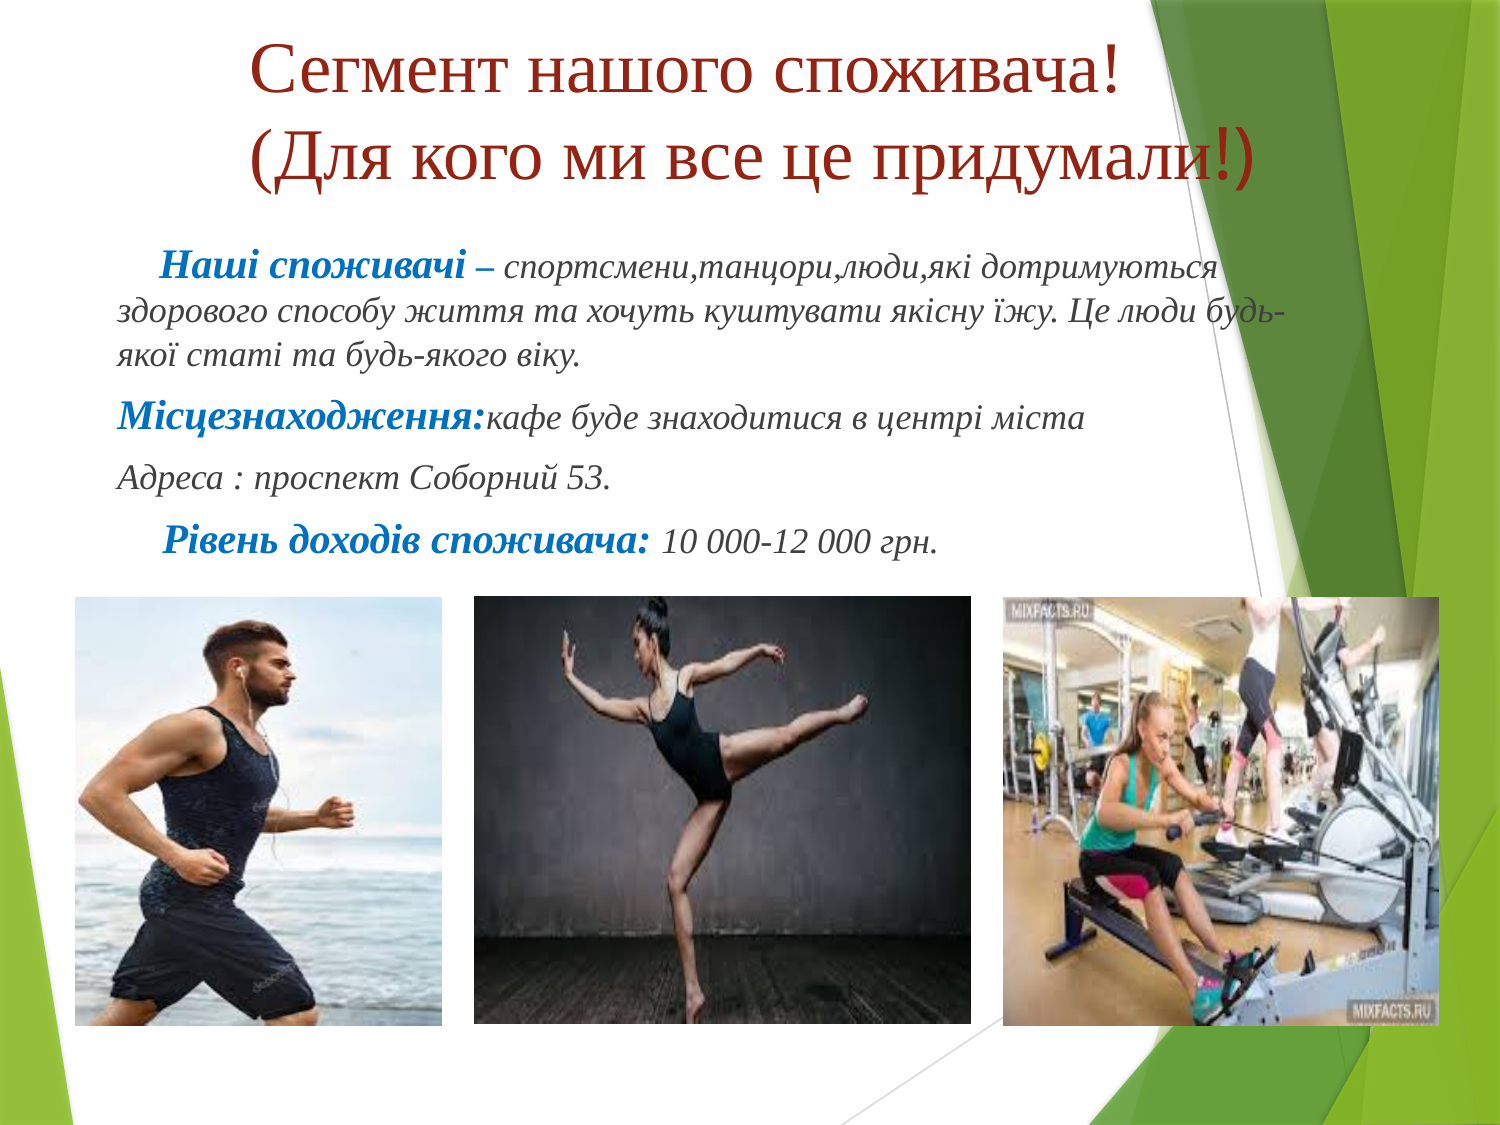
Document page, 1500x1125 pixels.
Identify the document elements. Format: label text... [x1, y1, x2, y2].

title Сегмент нашого споживача! (Для кого ми все це придумали!) [234, 12, 1277, 229]
picture [75, 597, 443, 1027]
list Наші споживачі – спортсмени,танцори,люди,які дотримуються здорового способу життя та хочуть куштувати якісну їжу. Це люди будь-якої статі та будь-якого віку. Місцезнаходження:кафе буде знаходитися в центрі міста Адреса : проспект Соборний 53. Рівень доходів споживача: 10 000-12 000 грн. [102, 229, 1331, 570]
picture [1002, 597, 1439, 1027]
picture [473, 595, 972, 1024]
